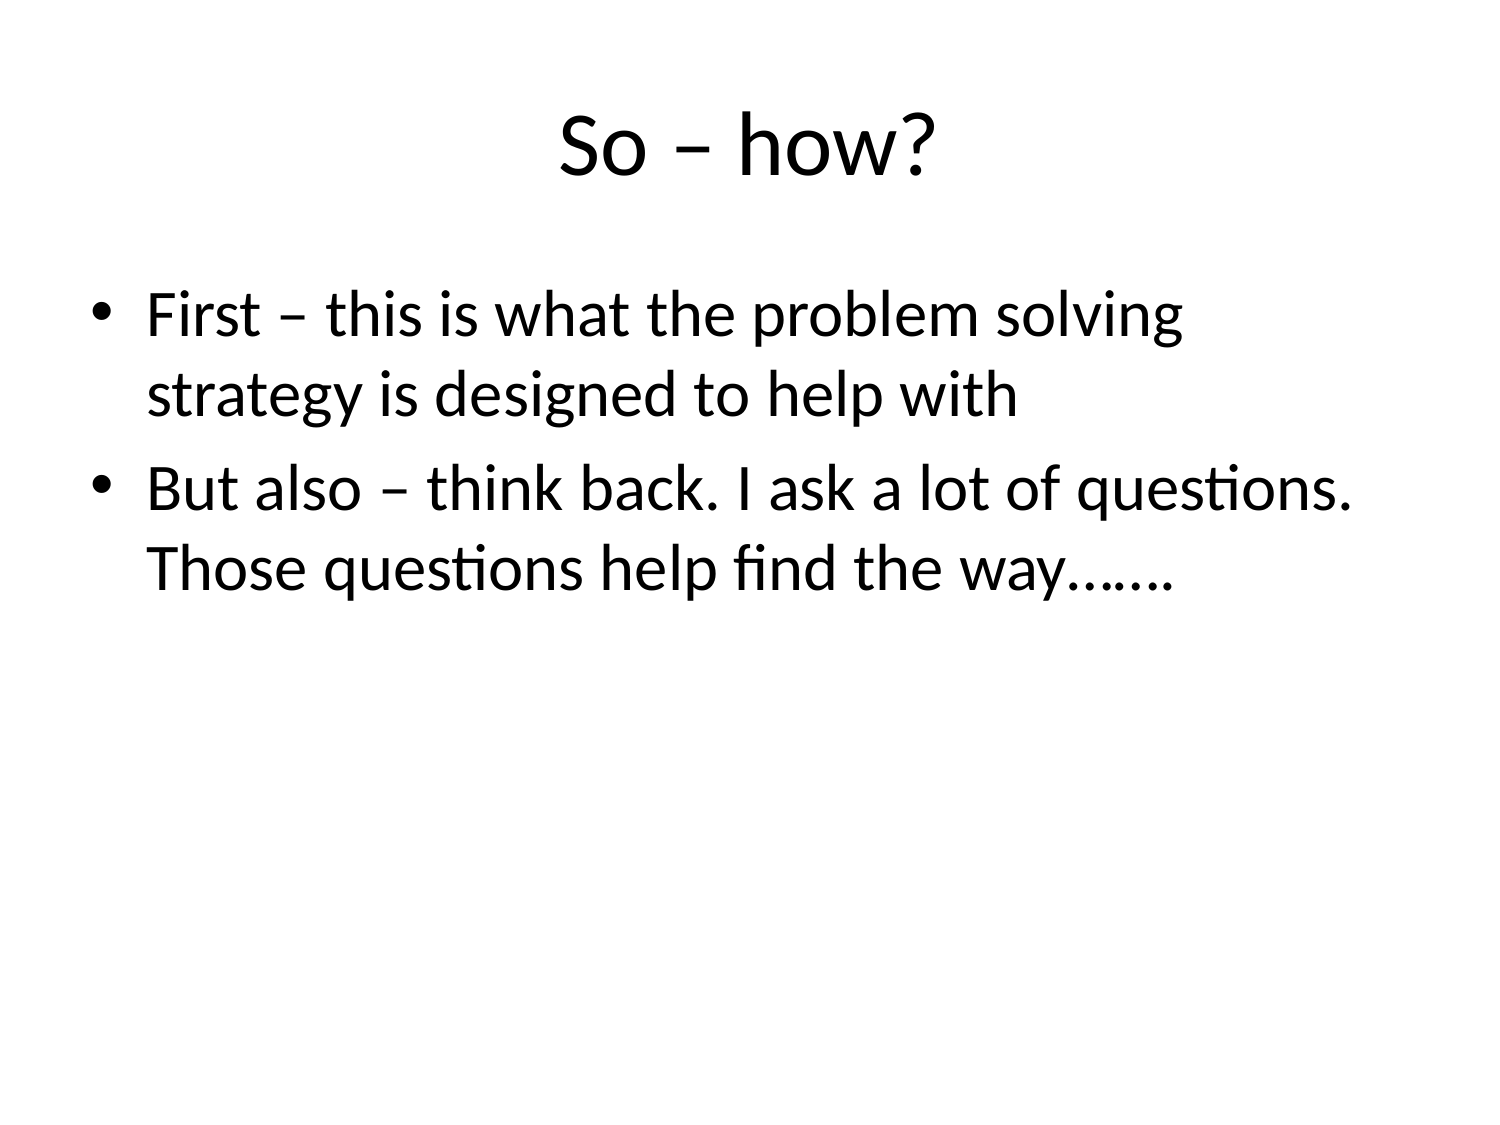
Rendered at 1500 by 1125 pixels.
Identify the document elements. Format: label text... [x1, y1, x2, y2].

list First – this is what the problem solving strategy is designed to help with But also – think back. I ask a lot of questions. Those questions help find the way……. [75, 262, 1425, 1005]
title So – how? [75, 45, 1425, 233]
